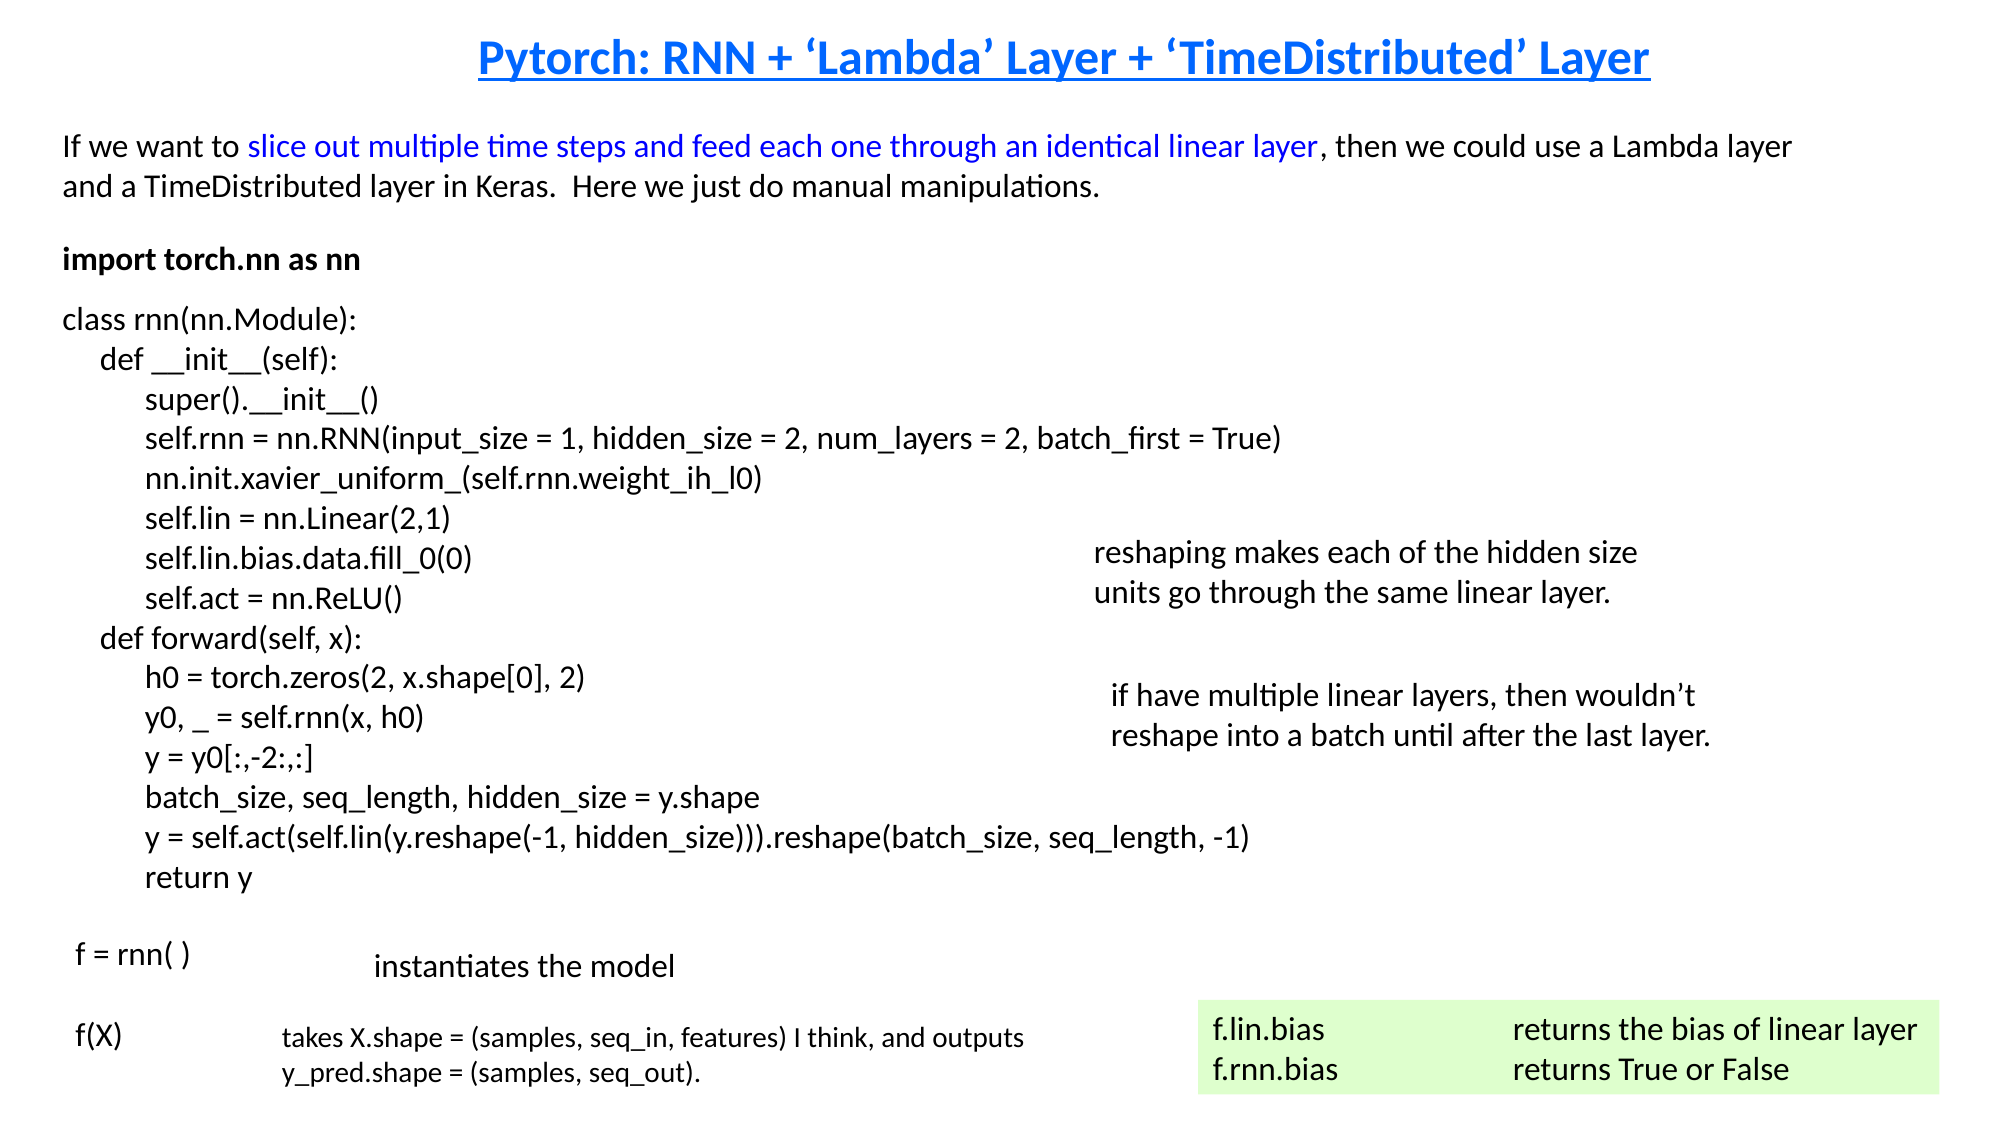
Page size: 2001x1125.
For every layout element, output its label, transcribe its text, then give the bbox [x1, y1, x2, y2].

text_box takes X.shape = (samples, seq_in, features) I think, and outputs y_pred.shape = (samples, seq_out). [267, 1011, 1055, 1096]
text_box instantiates the model [358, 937, 725, 992]
text_box f = rnn( ) [60, 924, 267, 980]
text_box If we want to slice out multiple time steps and feed each one through an identical linear layer, then we could use a Lambda layer and a TimeDistributed layer in Keras. Here we just do manual manipulations. [47, 116, 1846, 211]
text_box if have multiple linear layers, then wouldn’t reshape into a batch until after the last layer. [1096, 666, 1766, 761]
text_box Pytorch: RNN + ‘Lambda’ Layer + ‘TimeDistributed’ Layer [463, 17, 1666, 92]
text_box f.lin.bias returns the bias of linear layer f.rnn.bias returns True or False [1198, 999, 1940, 1095]
text_box import torch.nn as nn [47, 230, 439, 285]
text_box f(X) [60, 1005, 139, 1061]
text_box class rnn(nn.Module): def __init__(self): super().__init__() self.rnn = nn.RNN(input_size = 1, hidden_size = 2, num_layers = 2, batch_first = True) nn.init.xavier_uniform_(self.rnn.weight_ih_l0) self.lin = nn.Linear(2,1) self.lin.bias.data.fill_0(0) self.act = nn.ReLU() def forward(self, x): h0 = torch.zeros(2, x.shape[0], 2) y0, _ = self.rnn(x, h0) y = y0[:,-2:,:] batch_size, seq_length, hidden_size = y.shape y = self.act(self.lin(y.reshape(-1, hidden_size))).reshape(batch_size, seq_length, -1) return y [47, 289, 1314, 903]
text_box reshaping makes each of the hidden size units go through the same linear layer. [1079, 523, 1690, 618]
